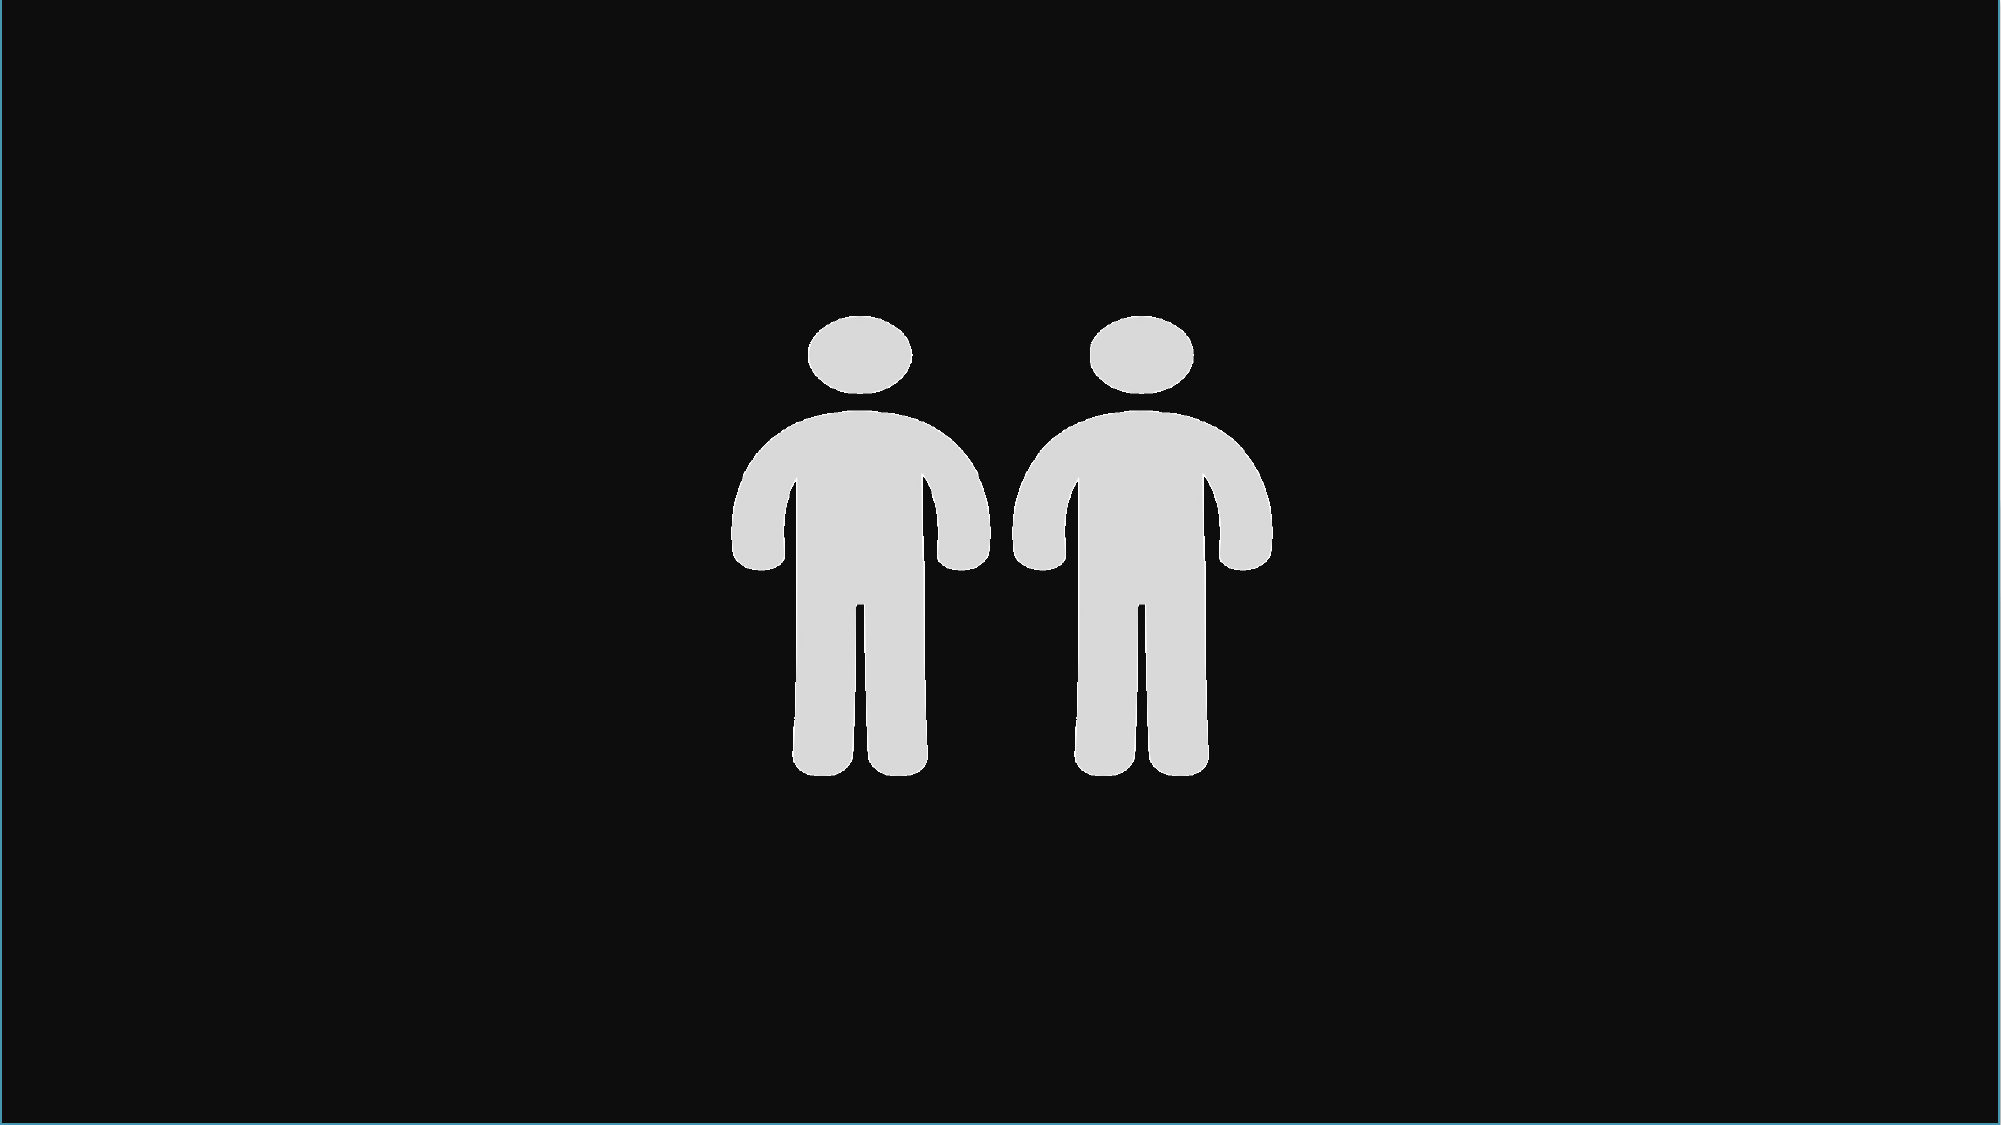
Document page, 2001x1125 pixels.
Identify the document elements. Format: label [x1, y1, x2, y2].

text_box [0, 0, 2000, 1125]
picture [554, 315, 1449, 777]
